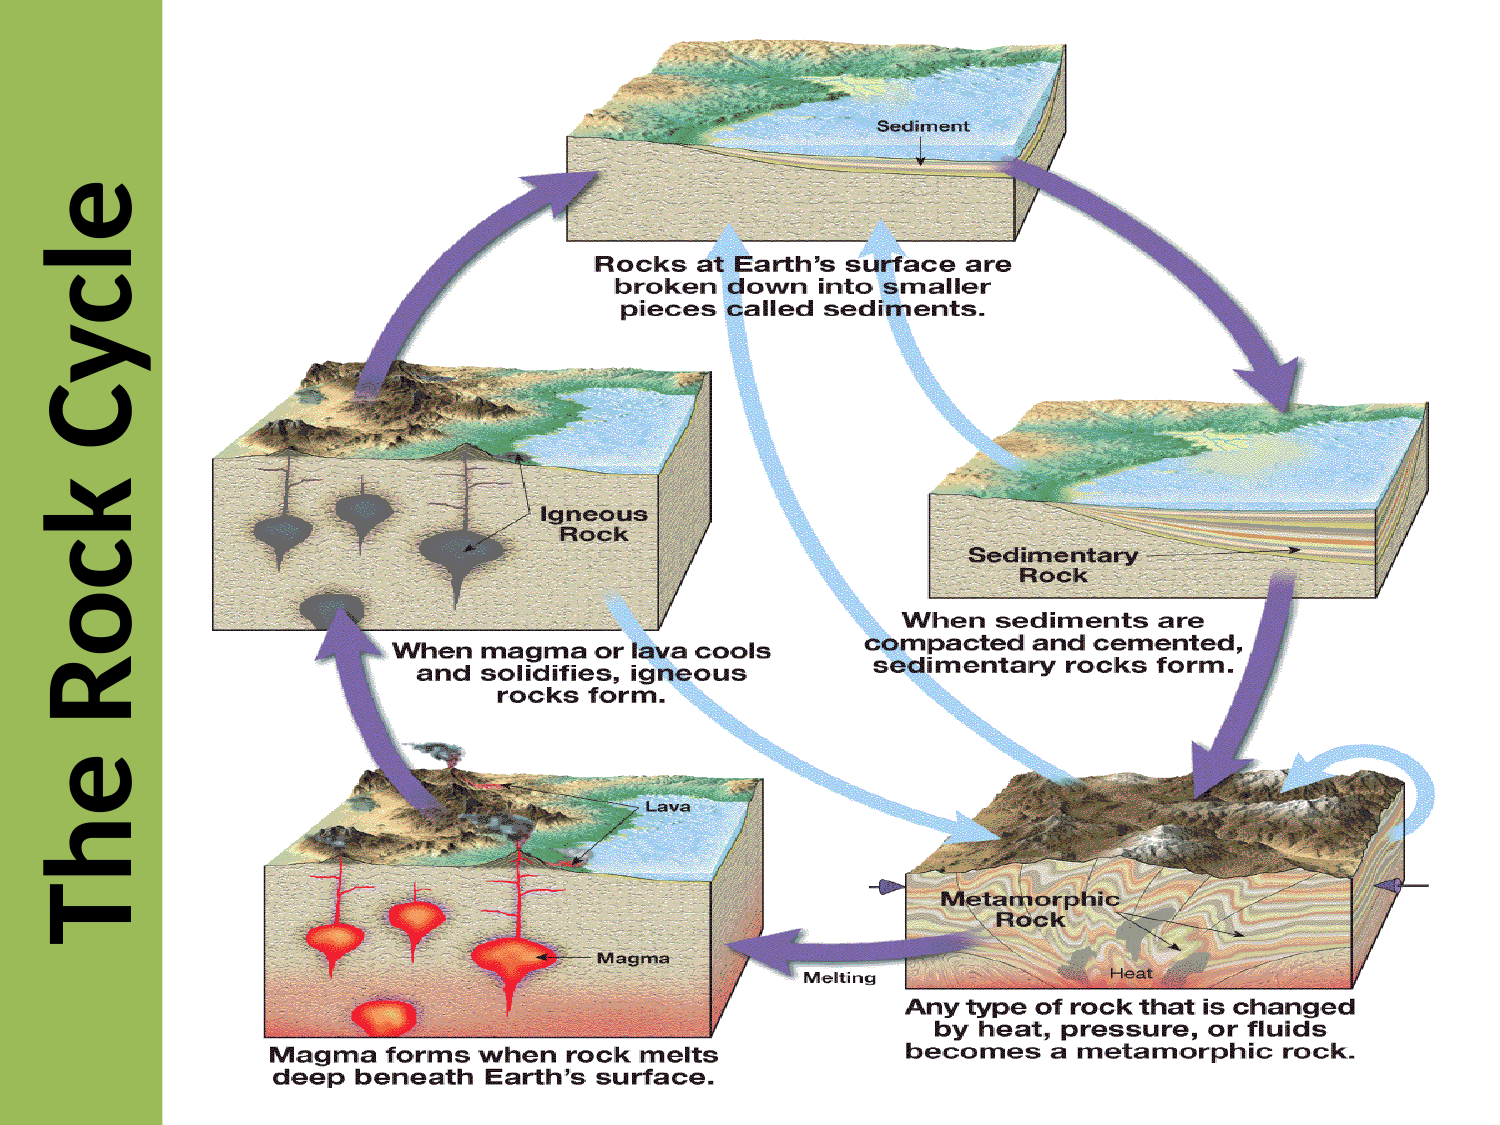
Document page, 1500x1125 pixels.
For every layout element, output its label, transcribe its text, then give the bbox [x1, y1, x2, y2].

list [212, 37, 1438, 1088]
text_box The Rock Cycle [0, 0, 163, 1125]
